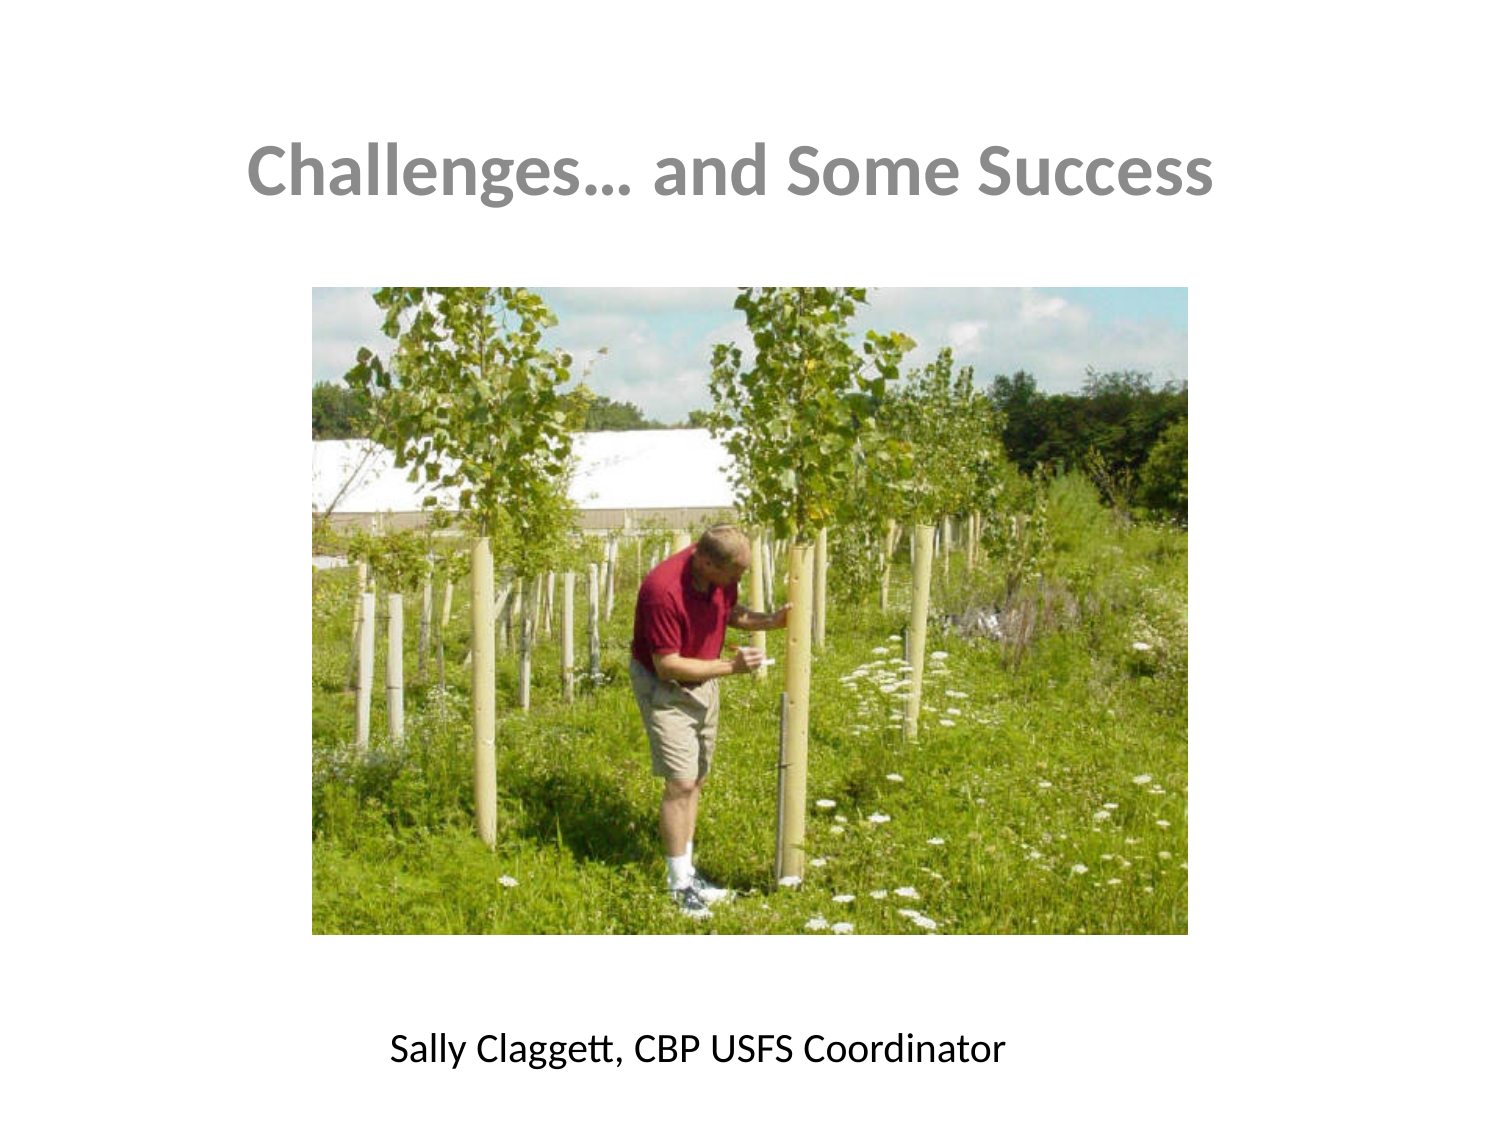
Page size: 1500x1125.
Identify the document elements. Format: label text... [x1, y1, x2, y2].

title [99, 75, 1375, 275]
subtitle Challenges… and Some Success [150, 112, 1313, 275]
picture [312, 287, 1188, 935]
text_box Sally Claggett, CBP USFS Coordinator [375, 1013, 1238, 1078]
